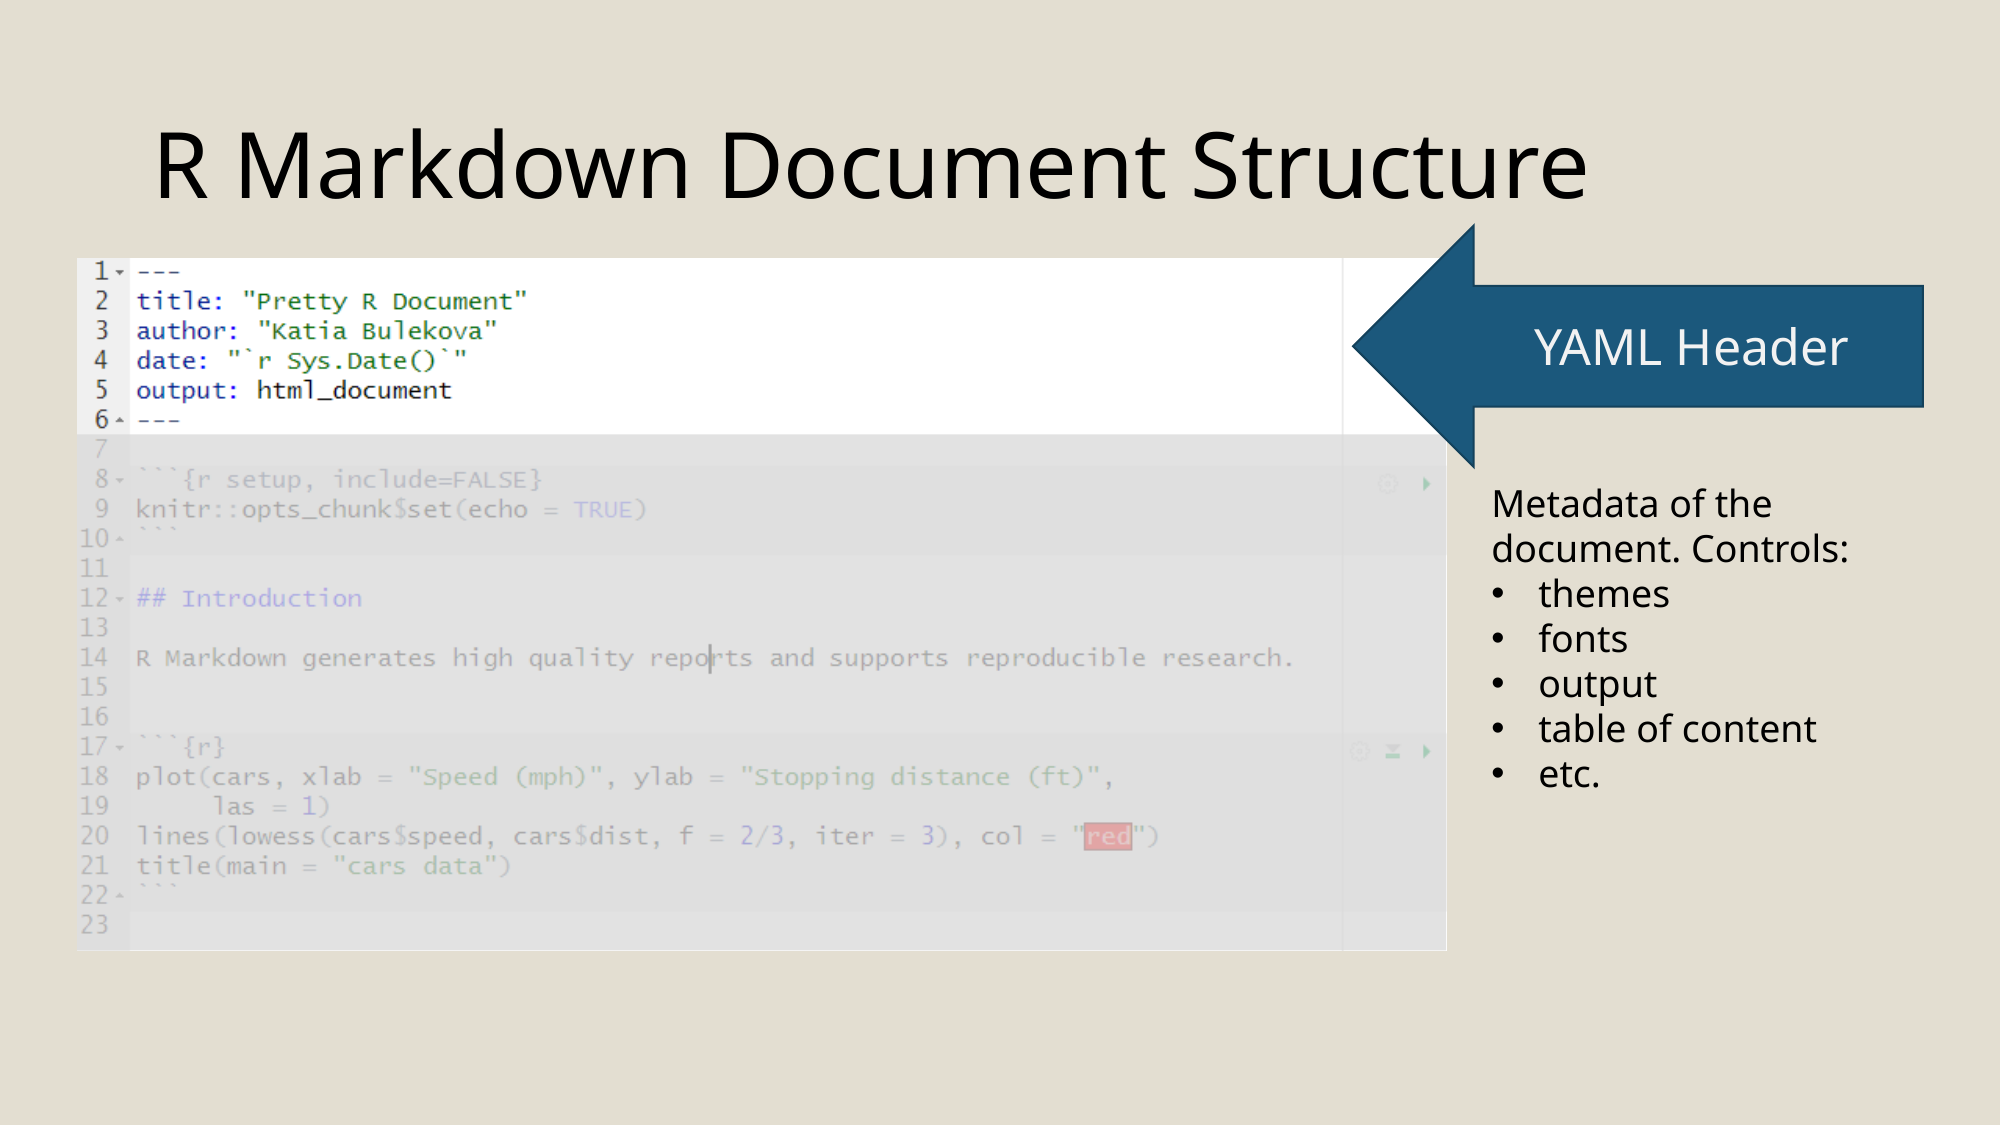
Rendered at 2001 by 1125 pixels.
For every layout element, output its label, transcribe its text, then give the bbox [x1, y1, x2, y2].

text_box Metadata of the document. Controls: themes fonts output table of content etc. [1476, 472, 1923, 803]
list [77, 258, 1447, 951]
text_box [1439, 223, 1924, 470]
text_box YAML Header [1476, 307, 1907, 383]
title R Markdown Document Structure [137, 59, 1863, 278]
